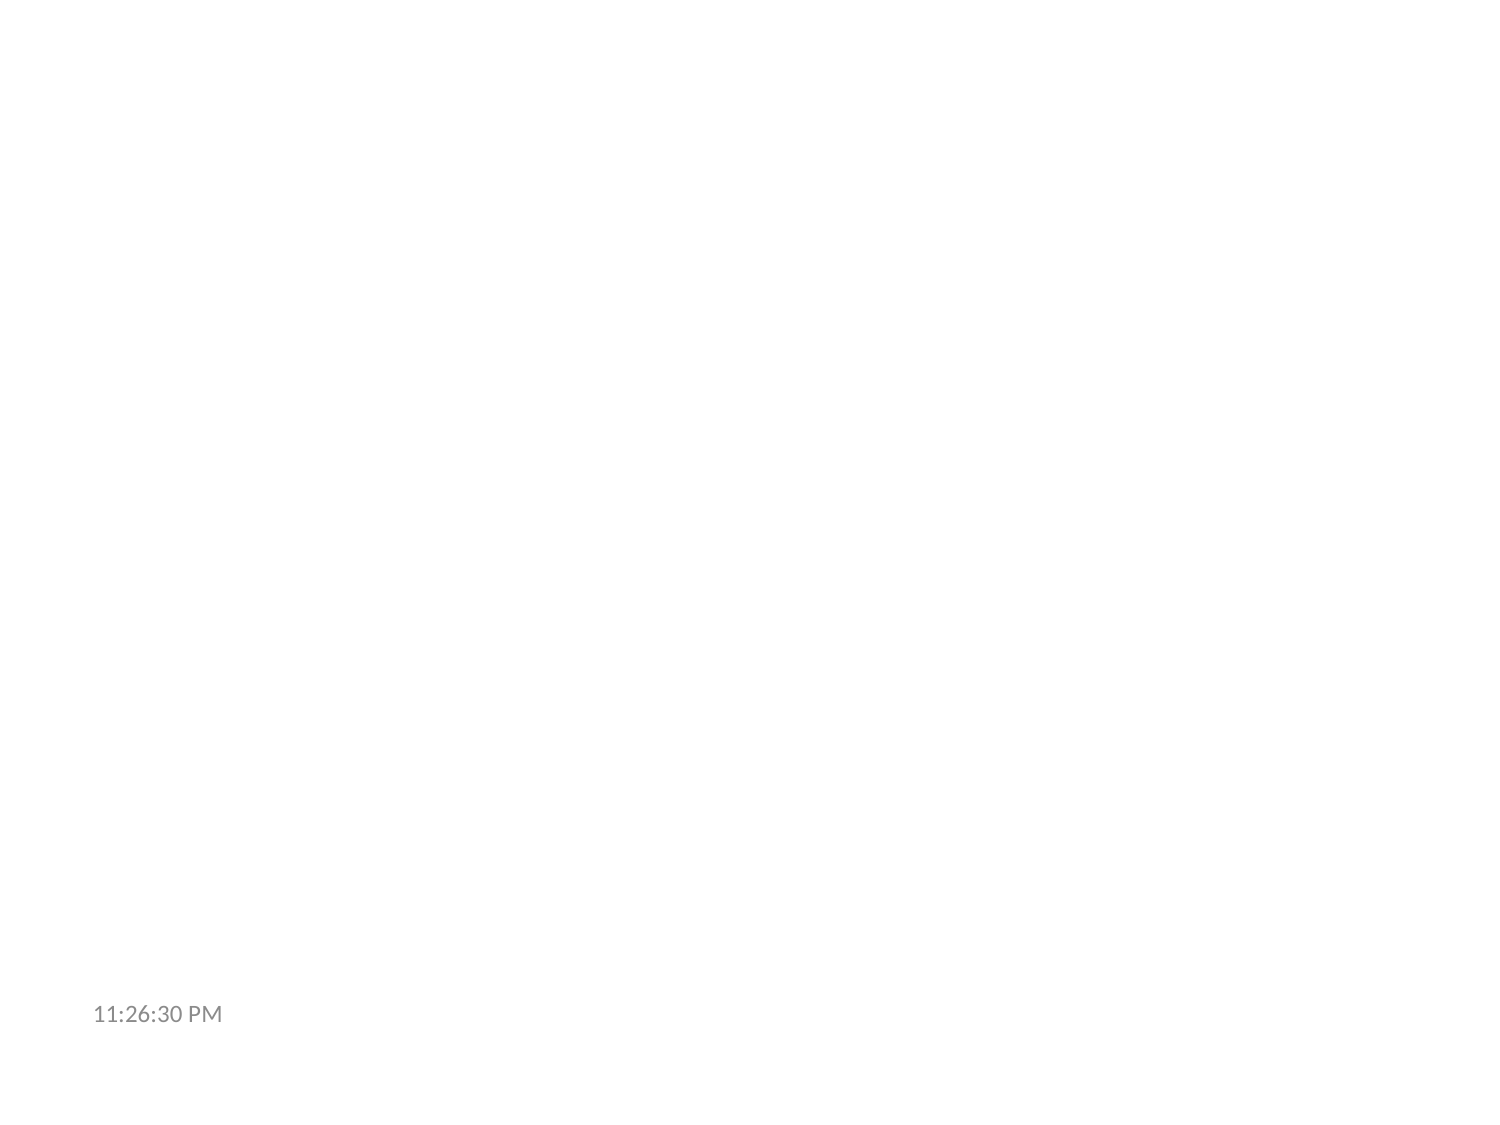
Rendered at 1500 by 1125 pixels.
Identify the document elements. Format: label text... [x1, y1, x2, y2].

text_box 3:35:09 PM [77, 982, 428, 1043]
